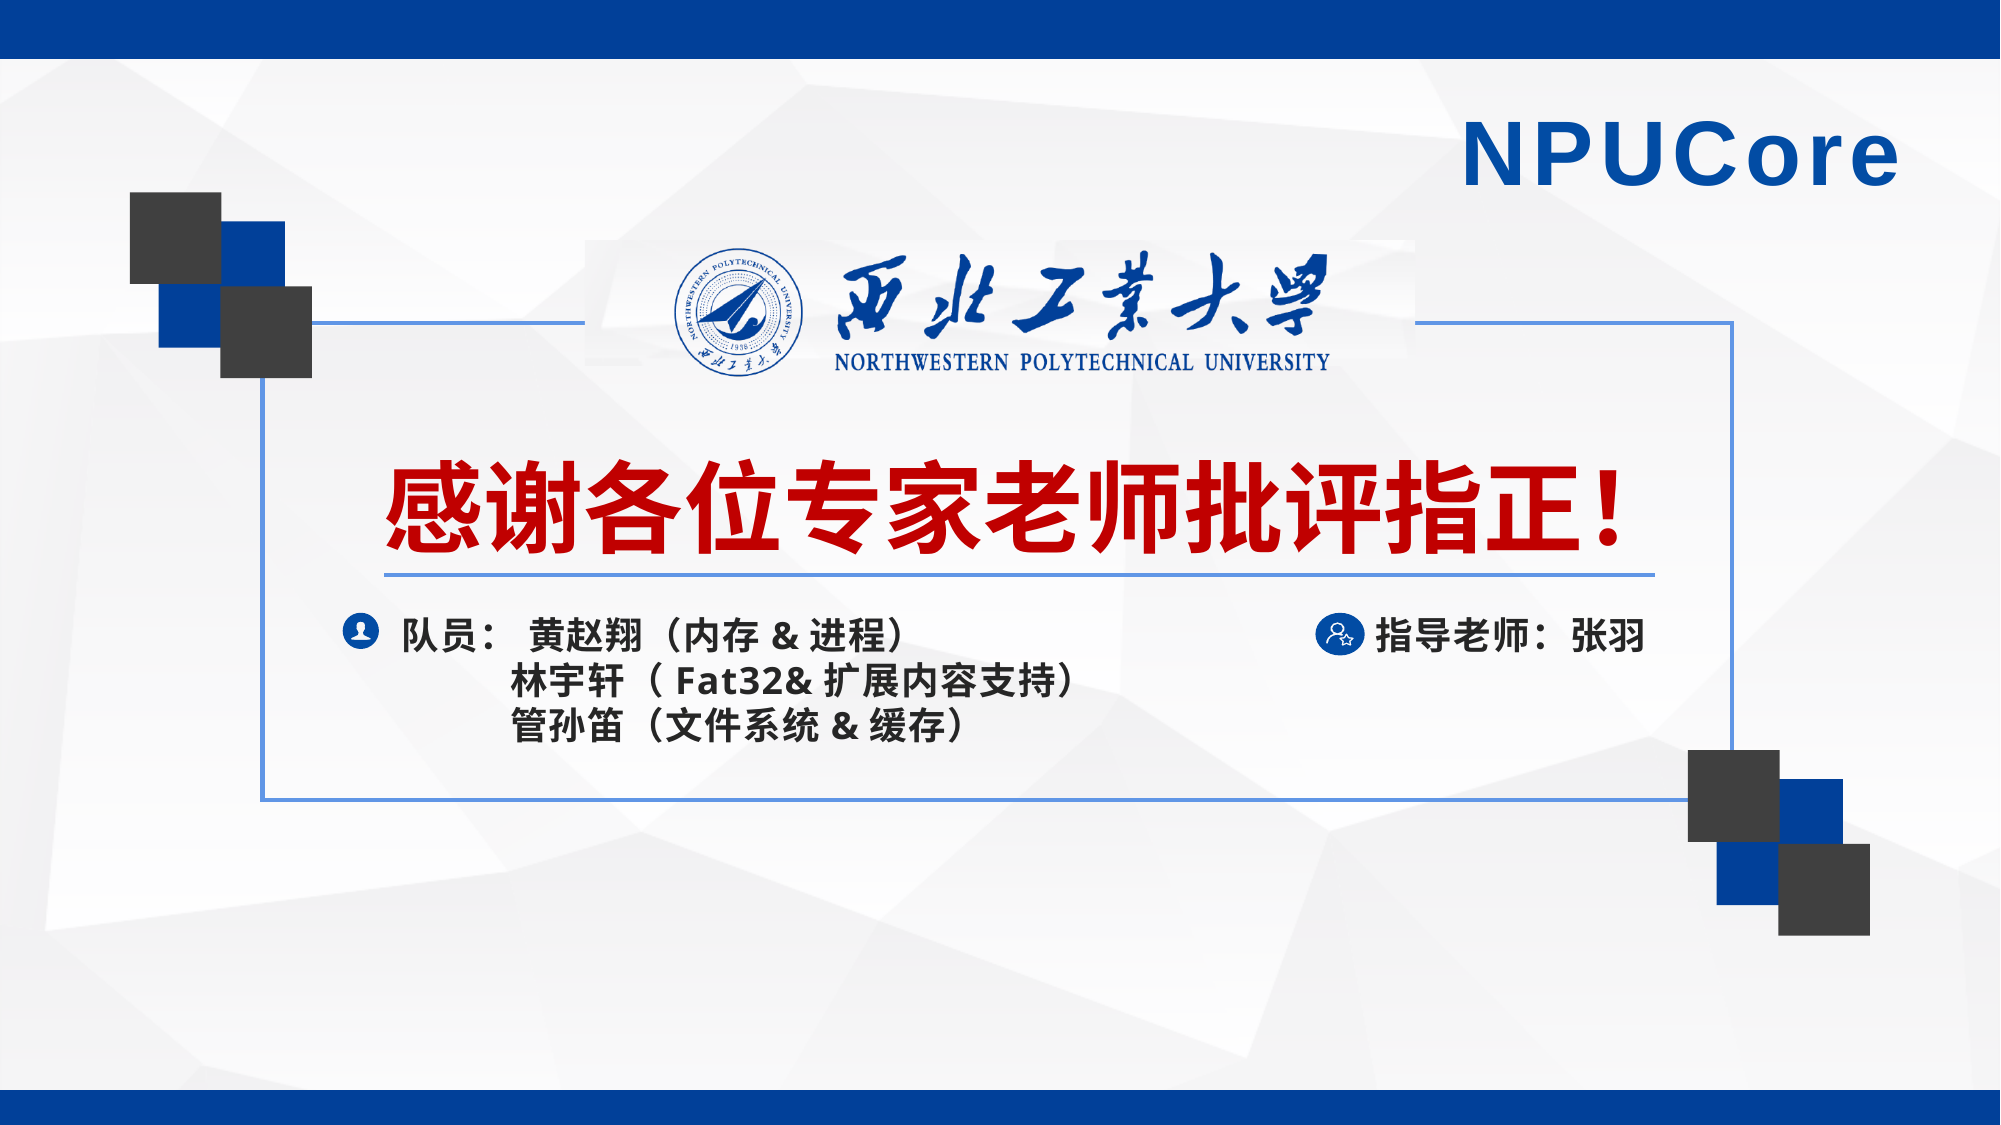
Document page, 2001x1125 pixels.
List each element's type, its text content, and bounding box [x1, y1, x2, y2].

text_box [0, 1089, 2000, 1125]
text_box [1687, 750, 1870, 936]
text_box [261, 573, 1733, 801]
picture [0, 0, 2001, 1125]
text_box [261, 322, 1733, 437]
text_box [129, 192, 312, 379]
text_box 感谢各位专家老师批评指正！ [216, 437, 1850, 573]
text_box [342, 604, 1118, 757]
text_box [0, 0, 2000, 60]
text_box NPUCore [1415, 86, 1946, 212]
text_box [1315, 604, 1708, 666]
